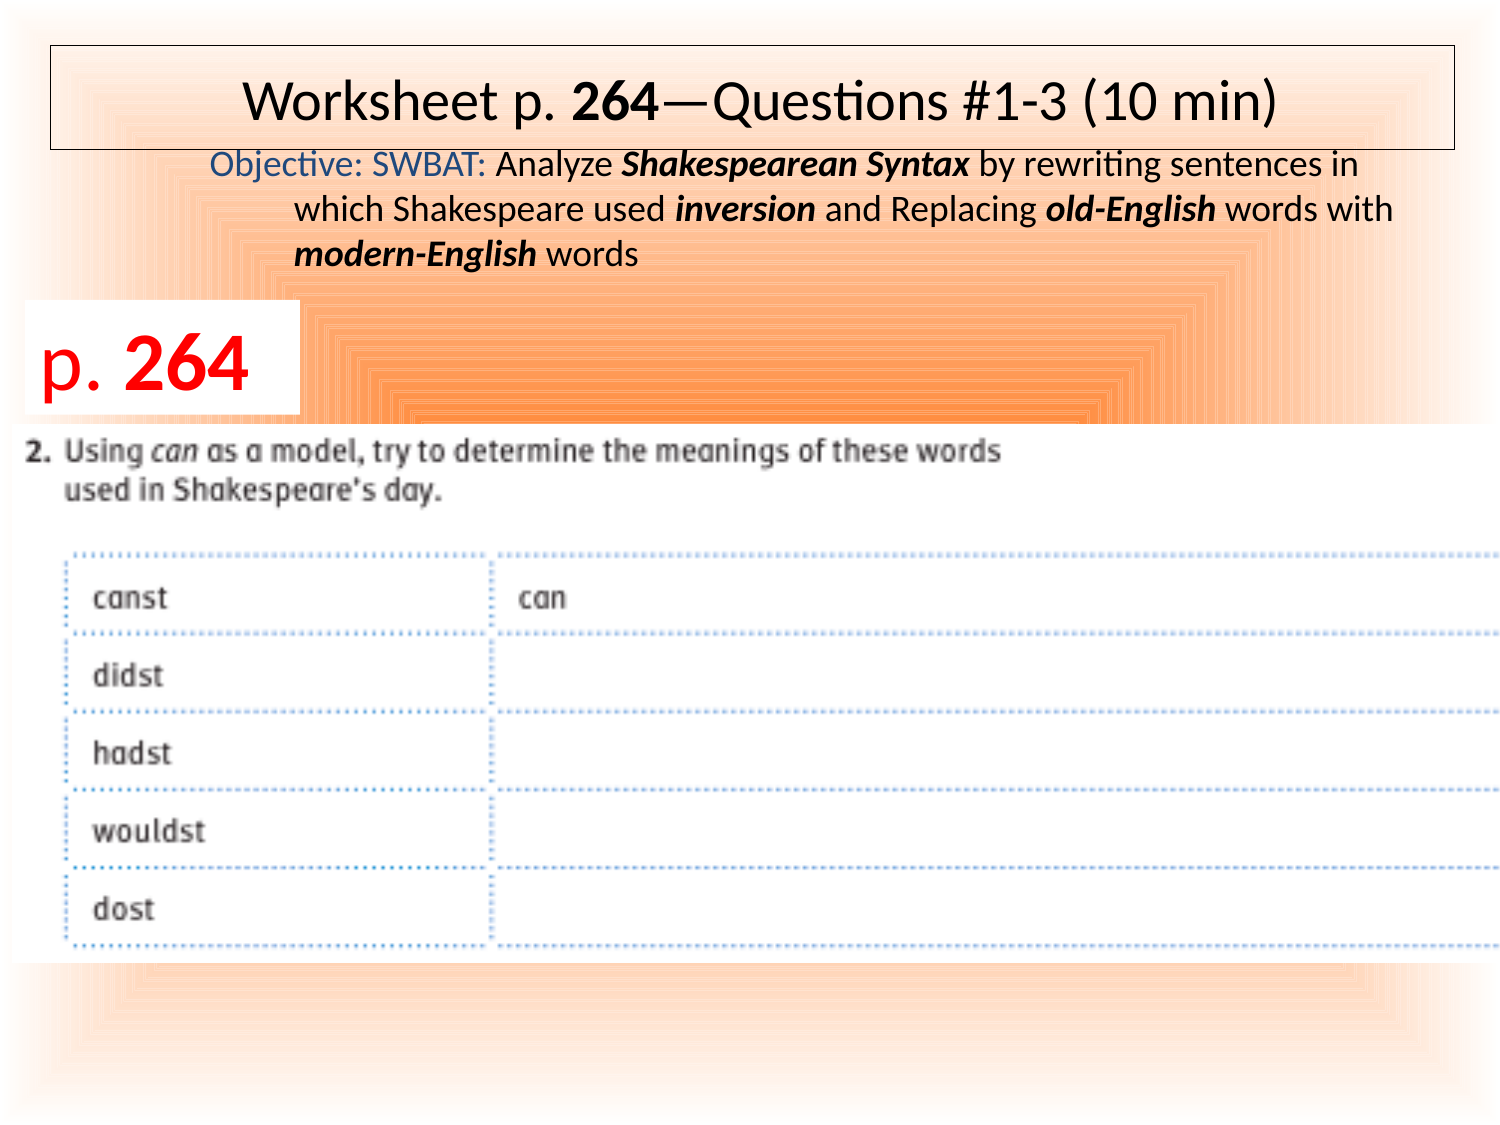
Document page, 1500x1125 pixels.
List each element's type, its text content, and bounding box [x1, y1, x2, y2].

title Worksheet p. 264—Questions #1-3 (10 min) [50, 45, 1455, 150]
picture [12, 424, 1500, 963]
text_box Objective: SWBAT: Analyze Shakespearean Syntax by rewriting sentences in which Shakespeare used inversion and Replacing old-English words with modern-English words [95, 131, 1438, 384]
text_box p. 264 [24, 299, 300, 415]
